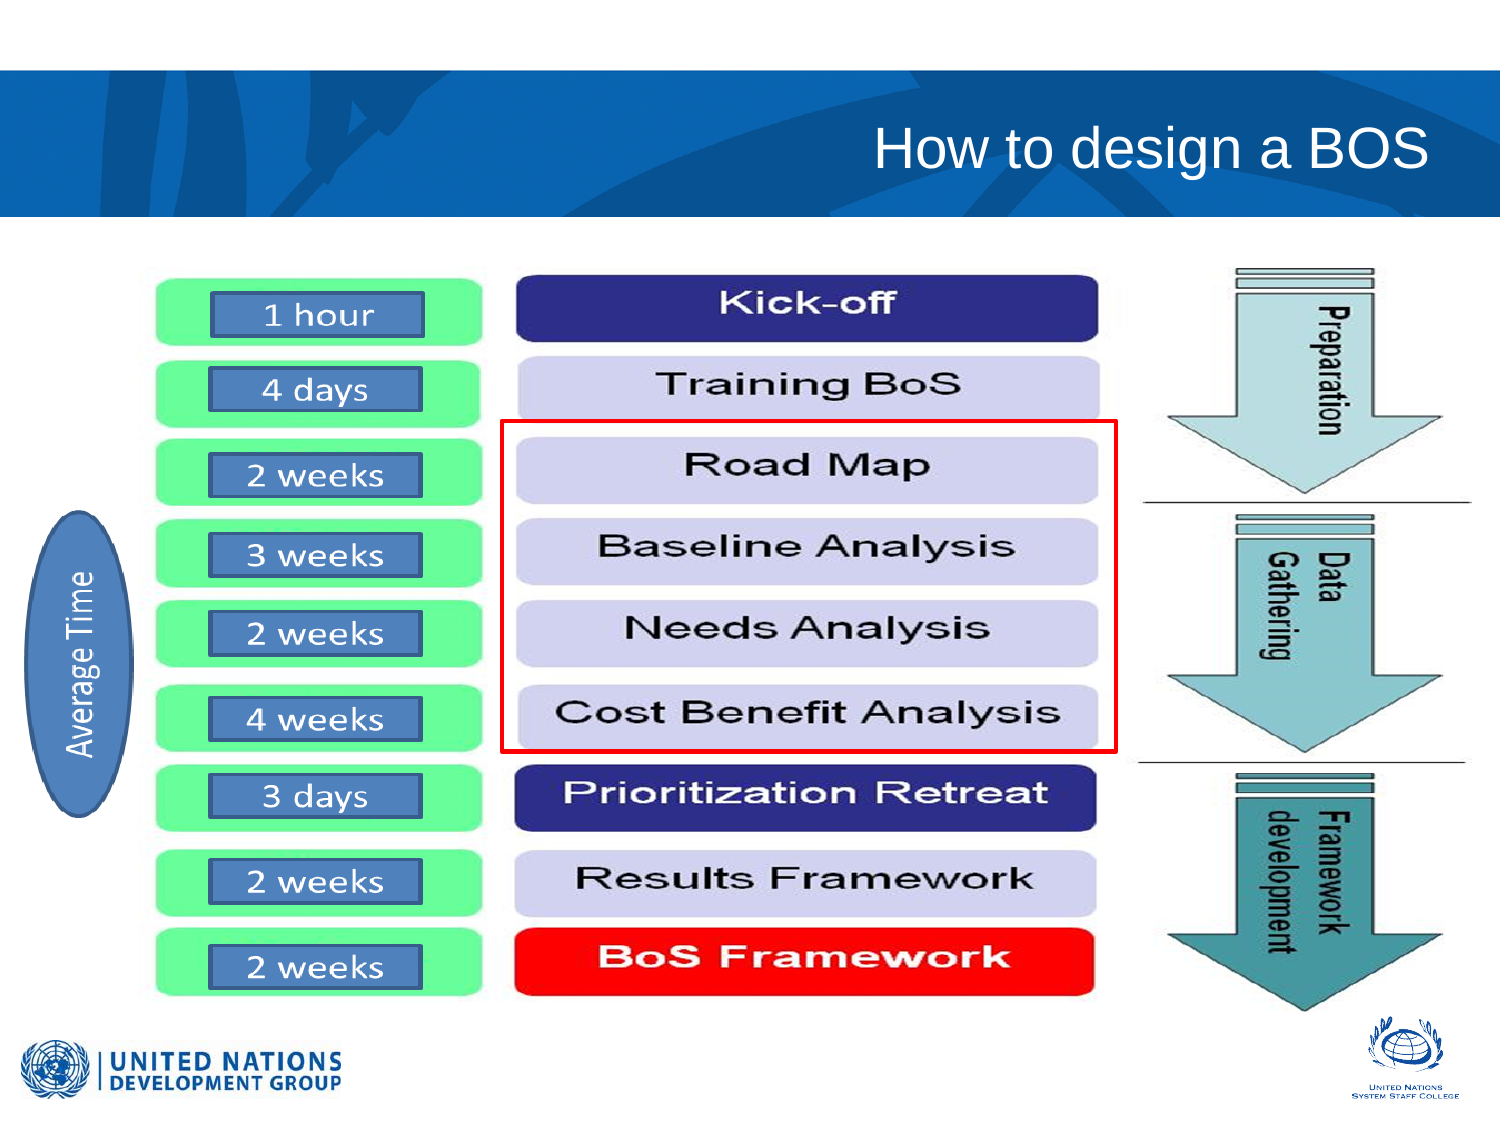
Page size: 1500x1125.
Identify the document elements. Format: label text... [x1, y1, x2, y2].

picture [0, 70, 1500, 217]
title How to design a BOS [171, 94, 1447, 195]
picture [21, 1040, 341, 1099]
picture [1352, 1016, 1459, 1099]
picture [24, 266, 1472, 1012]
